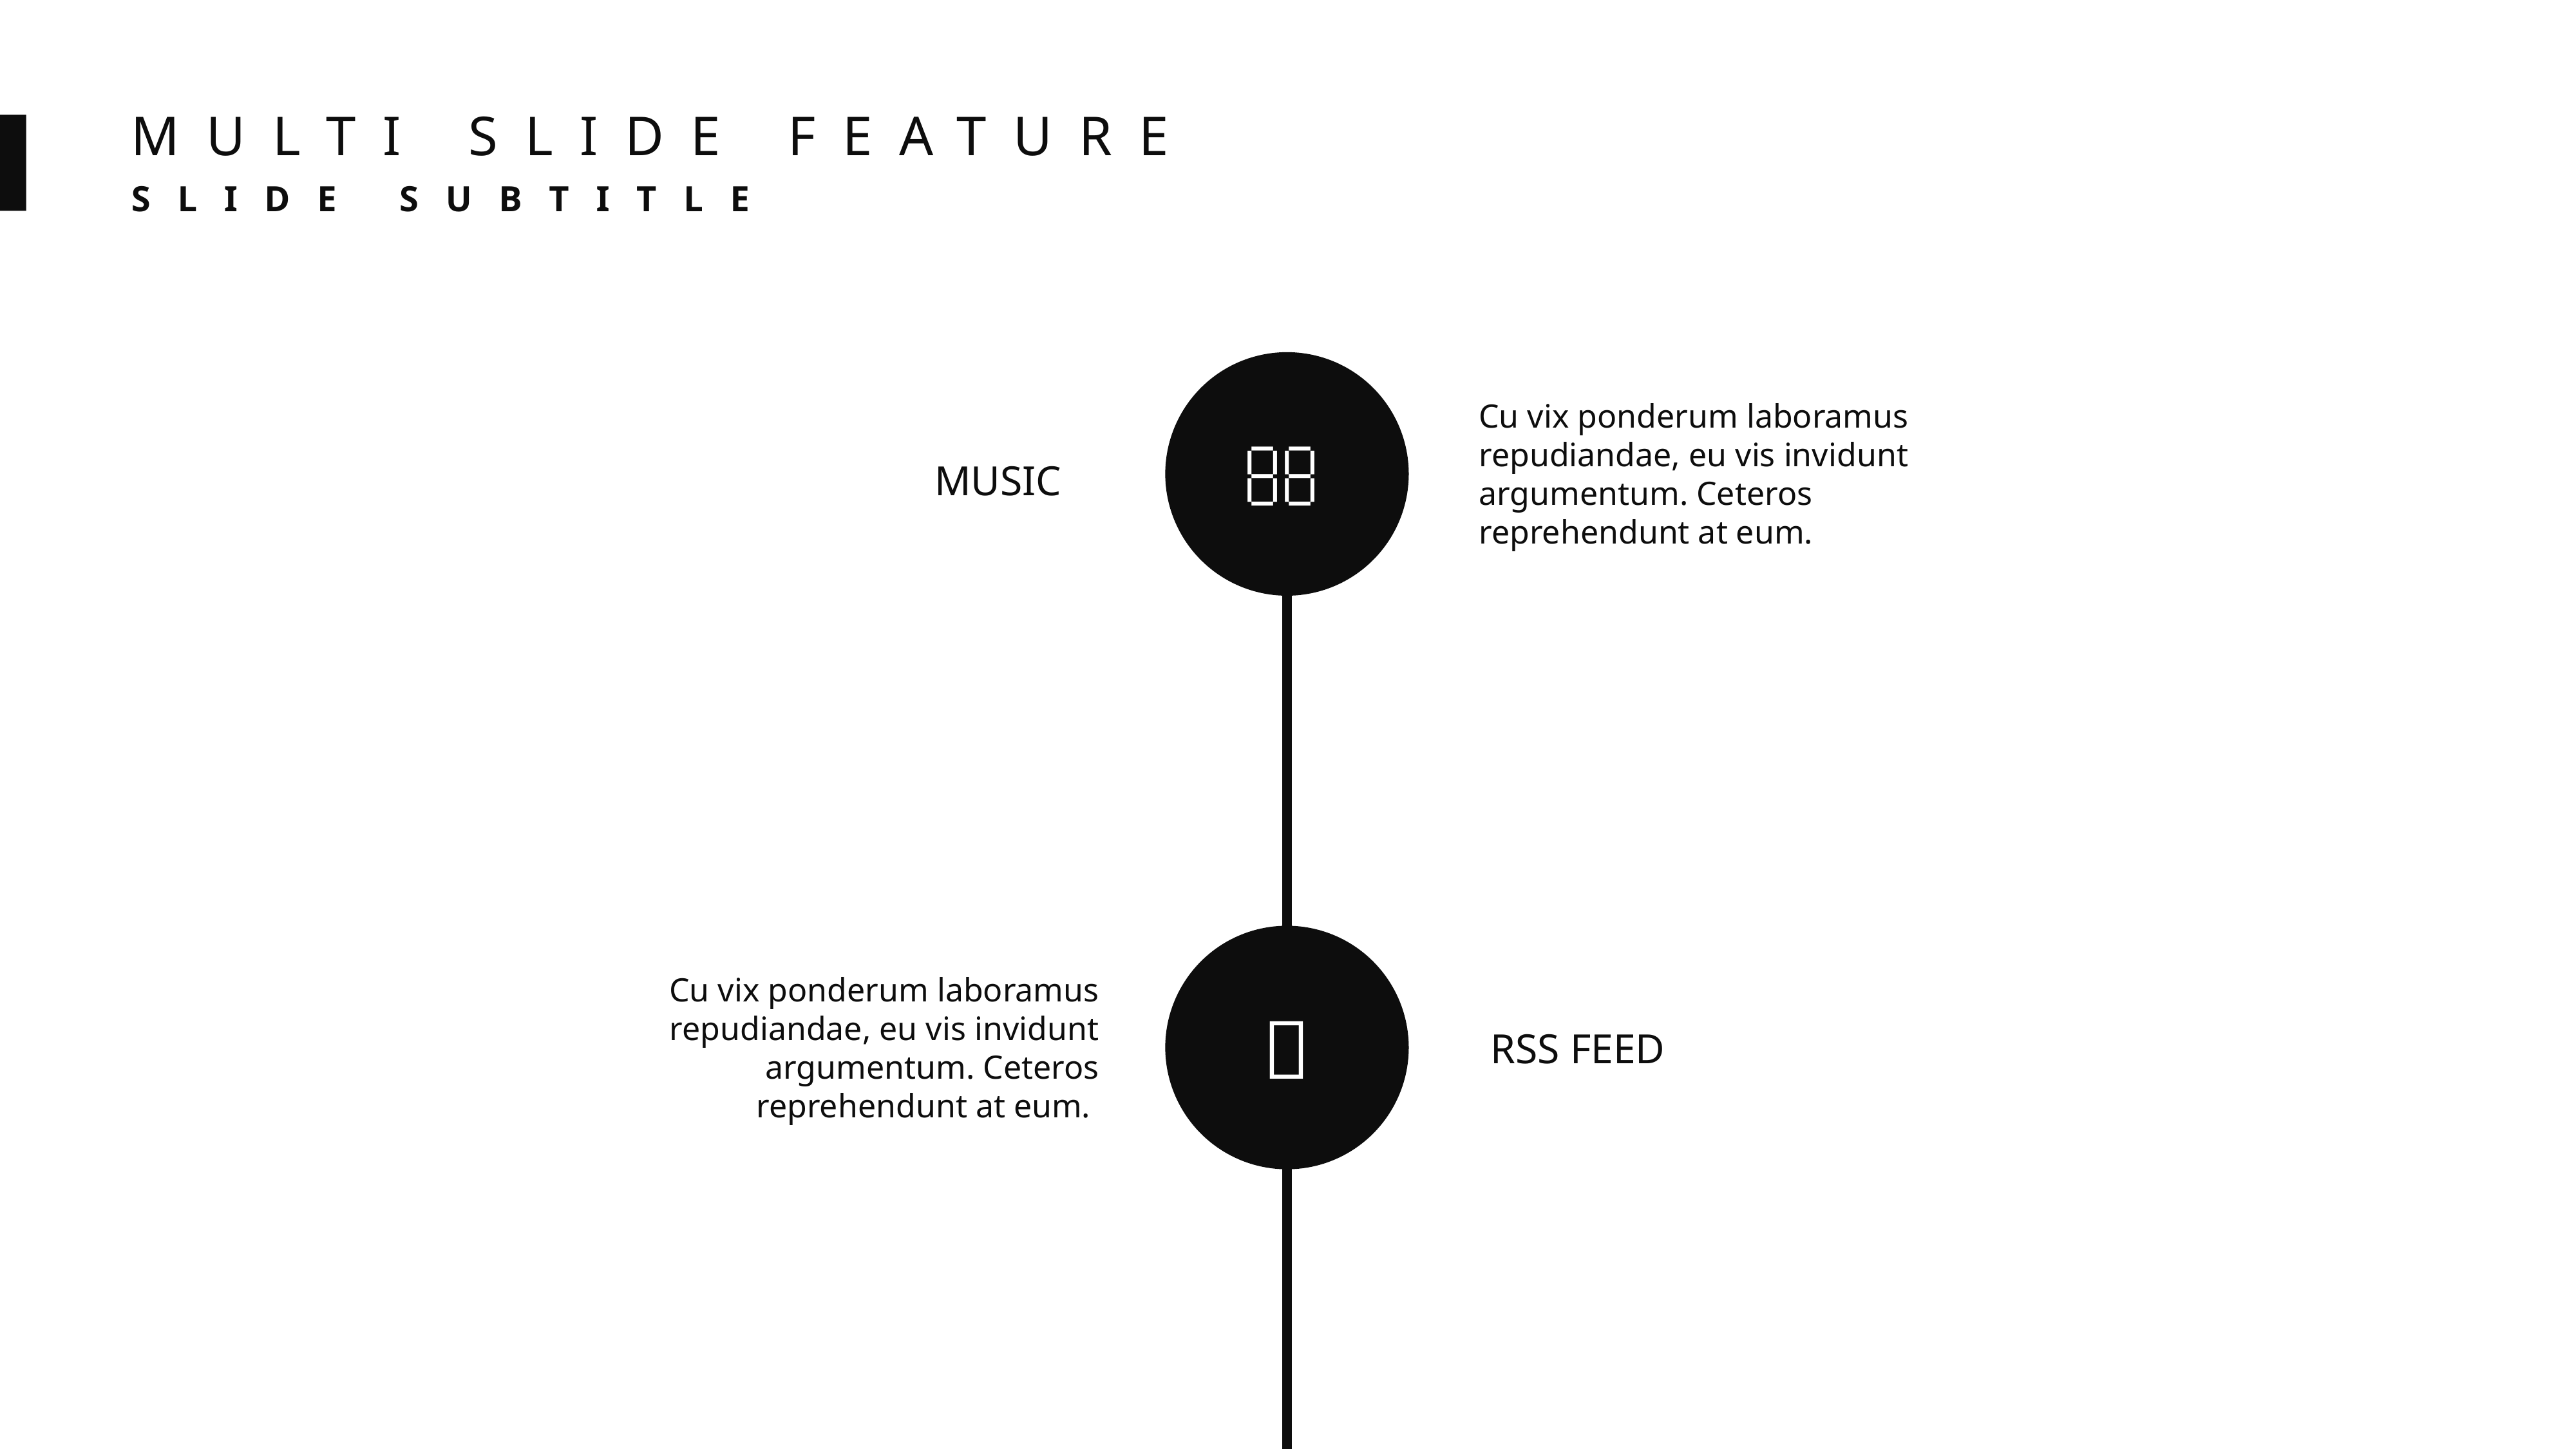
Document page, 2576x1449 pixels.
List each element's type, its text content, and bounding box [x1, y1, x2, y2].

text_box [0, 114, 27, 211]
text_box [1164, 351, 1410, 596]
text_box  [1253, 994, 1287, 1100]
text_box Cu vix ponderum laboramus repudiandae, eu vis invidunt argumentum. Ceteros reprehendunt at eum. [1469, 391, 1937, 555]
text_box SLIDE SUBTITLE [122, 171, 761, 223]
text_box  [1232, 420, 1331, 527]
text_box Cu vix ponderum laboramus repudiandae, eu vis invidunt argumentum. Ceteros reprehendunt at eum. [641, 964, 1109, 1129]
text_box MULTI SLIDE FEATURE [122, 97, 1180, 171]
text_box RSS FEED [1481, 1018, 1675, 1076]
text_box [1164, 925, 1287, 1170]
text_box [1287, 925, 1410, 1170]
text_box MUSIC [925, 450, 1072, 509]
text_box  [1287, 994, 1321, 1100]
